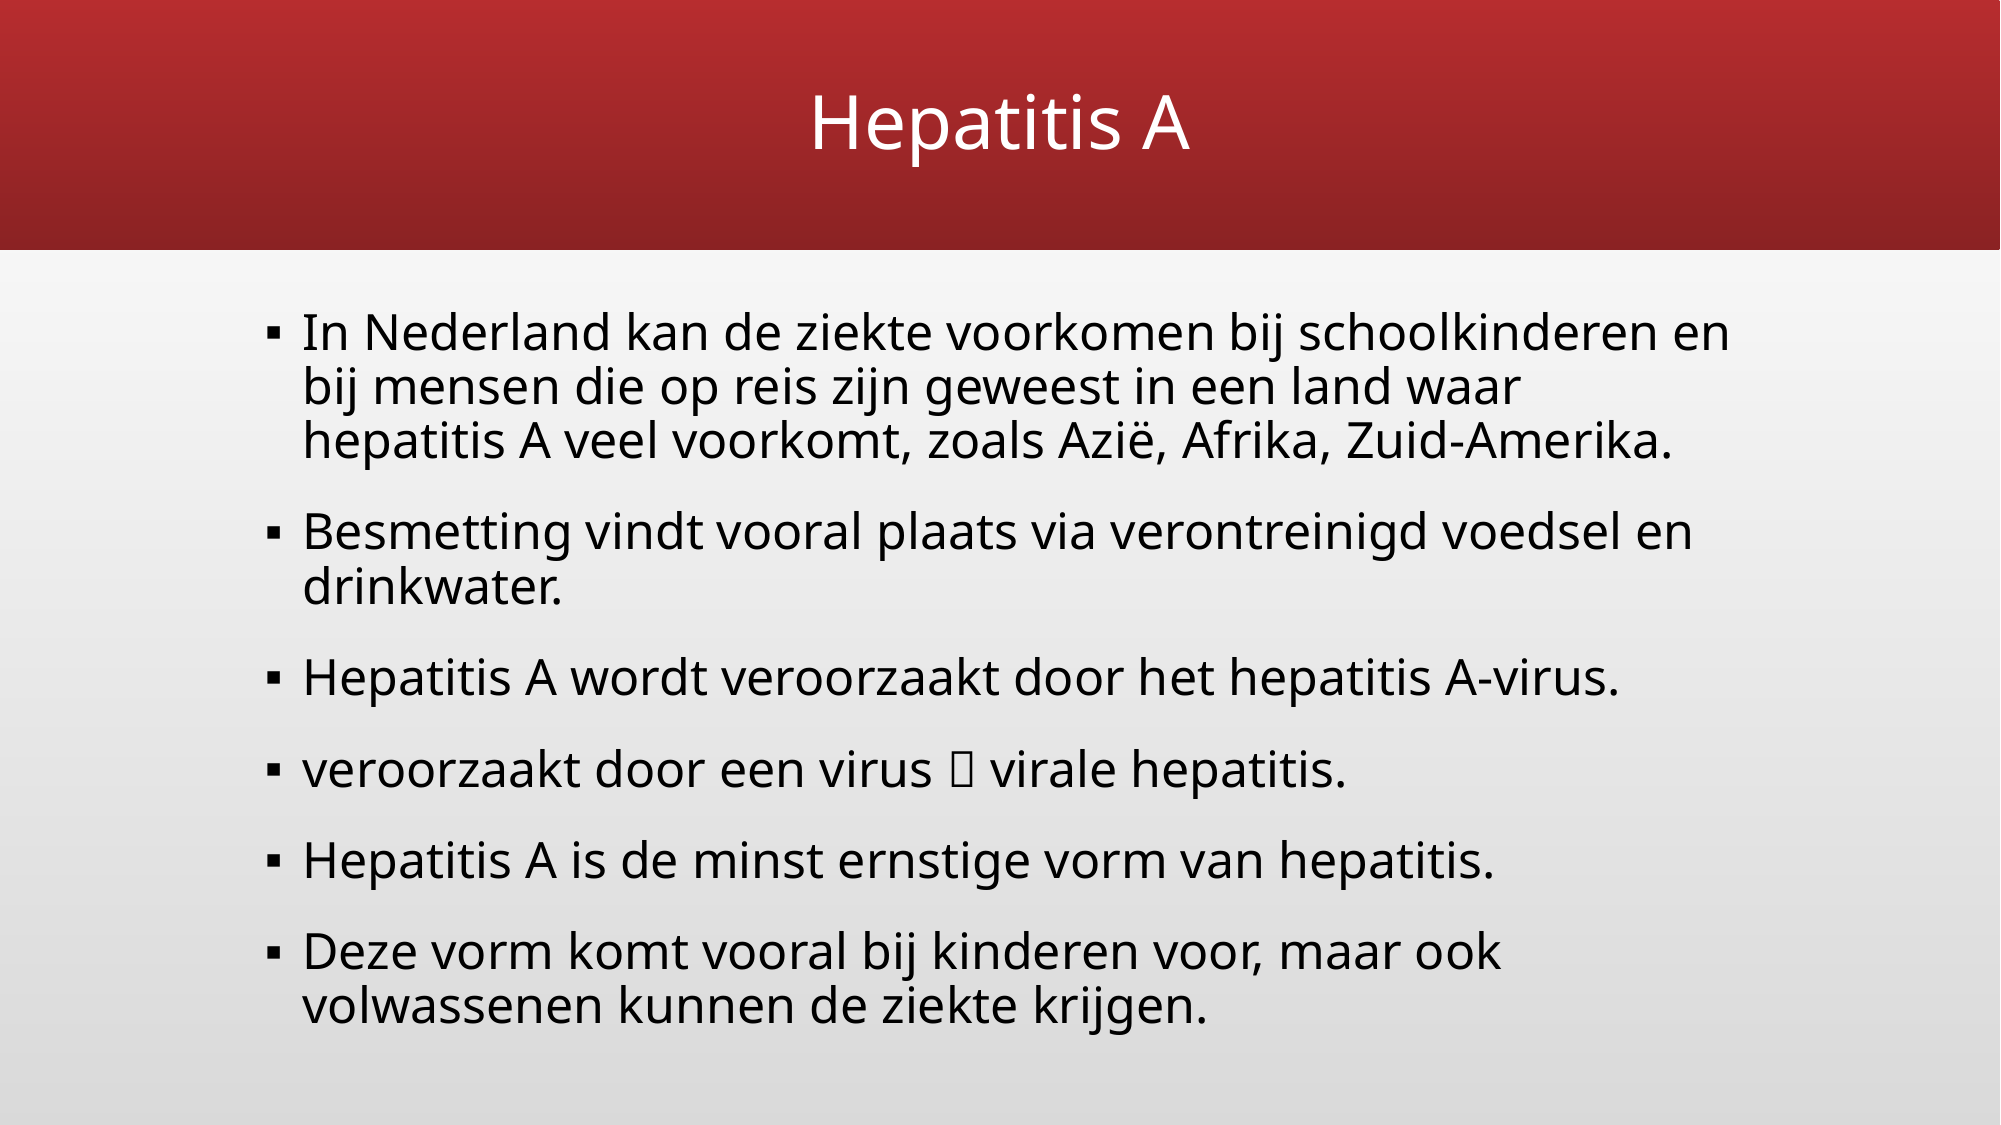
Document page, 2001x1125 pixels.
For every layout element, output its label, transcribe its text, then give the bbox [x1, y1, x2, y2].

list In Nederland kan de ziekte voorkomen bij schoolkinderen en bij mensen die op reis zijn geweest in een land waar hepatitis A veel voorkomt, zoals Azië, Afrika, Zuid-Amerika. Besmetting vindt vooral plaats via verontreinigd voedsel en drinkwater. Hepatitis A wordt veroorzaakt door het hepatitis A-virus. veroorzaakt door een virus  virale hepatitis. Hepatitis A is de minst ernstige vorm van hepatitis. Deze vorm komt vooral bij kinderen voor, maar ook volwassenen kunnen de ziekte krijgen. [249, 299, 1750, 1050]
title Hepatitis A [174, 16, 1825, 234]
